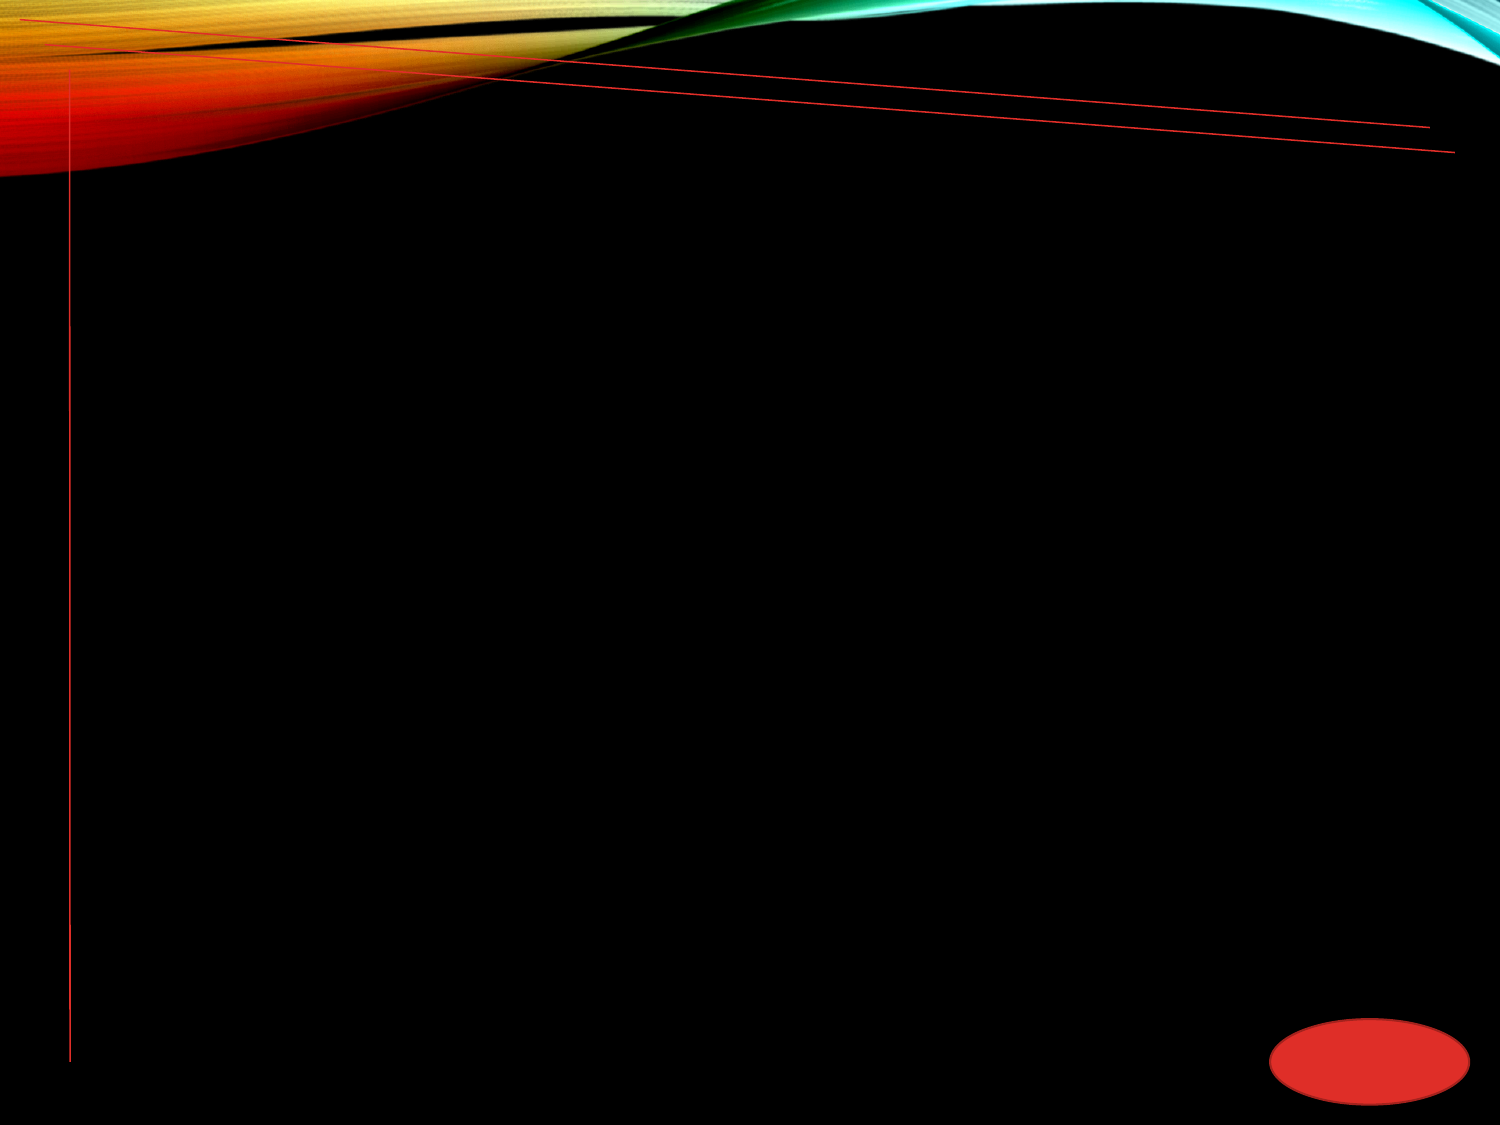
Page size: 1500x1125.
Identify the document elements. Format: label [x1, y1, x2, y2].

text_box [44, 44, 1456, 153]
picture [0, 0, 1500, 178]
text_box [1269, 1018, 1471, 1106]
text_box [19, 19, 1431, 128]
